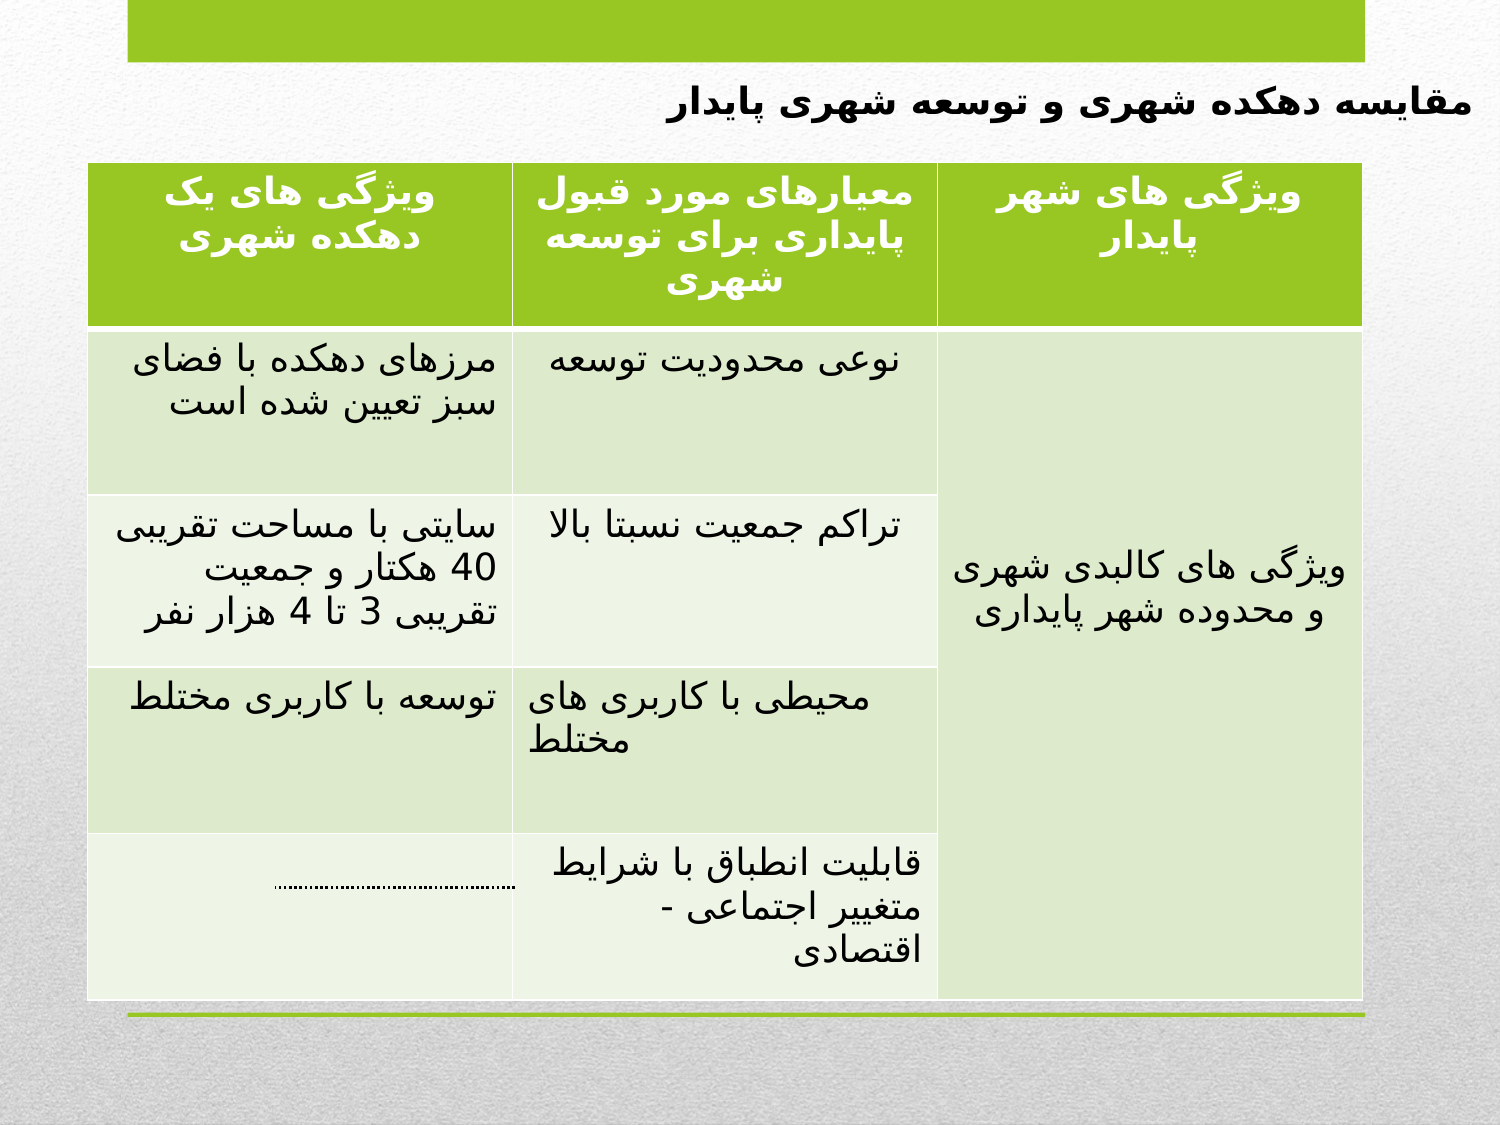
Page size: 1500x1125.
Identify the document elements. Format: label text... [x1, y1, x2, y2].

table_cell نوعی محدودیت توسعه [513, 332, 937, 494]
table_cell توسعه با کاربری مختلط [88, 668, 512, 833]
table_cell قابلیت انطباق با شرایط متغییر اجتماعی - اقتصادی [513, 834, 937, 999]
table_cell تراکم جمعیت نسبتا بالا [513, 496, 937, 666]
picture [0, 0, 1500, 1125]
table_header ویژگی های یک دهکده شهری [88, 163, 512, 326]
table_cell سایتی با مساحت تقریبی 40 هکتار و جمعیت تقریبی 3 تا 4 هزار نفر [88, 496, 512, 666]
table_cell [88, 834, 512, 999]
table_cell مرزهای دهکده با فضای سبز تعیین شده است [88, 332, 512, 494]
text_box مقایسه دهکده شهری و توسعه شهری پایدار [652, 69, 1489, 130]
table_cell ویژگی های کالبدی شهری و محدوده شهر پایداری [938, 332, 1362, 999]
table_header ویژگی های شهر پایدار [938, 163, 1362, 326]
table_header معیارهای مورد قبول پایداری برای توسعه شهری [513, 163, 937, 326]
table_cell محیطی با کاربری های مختلط [513, 668, 937, 833]
